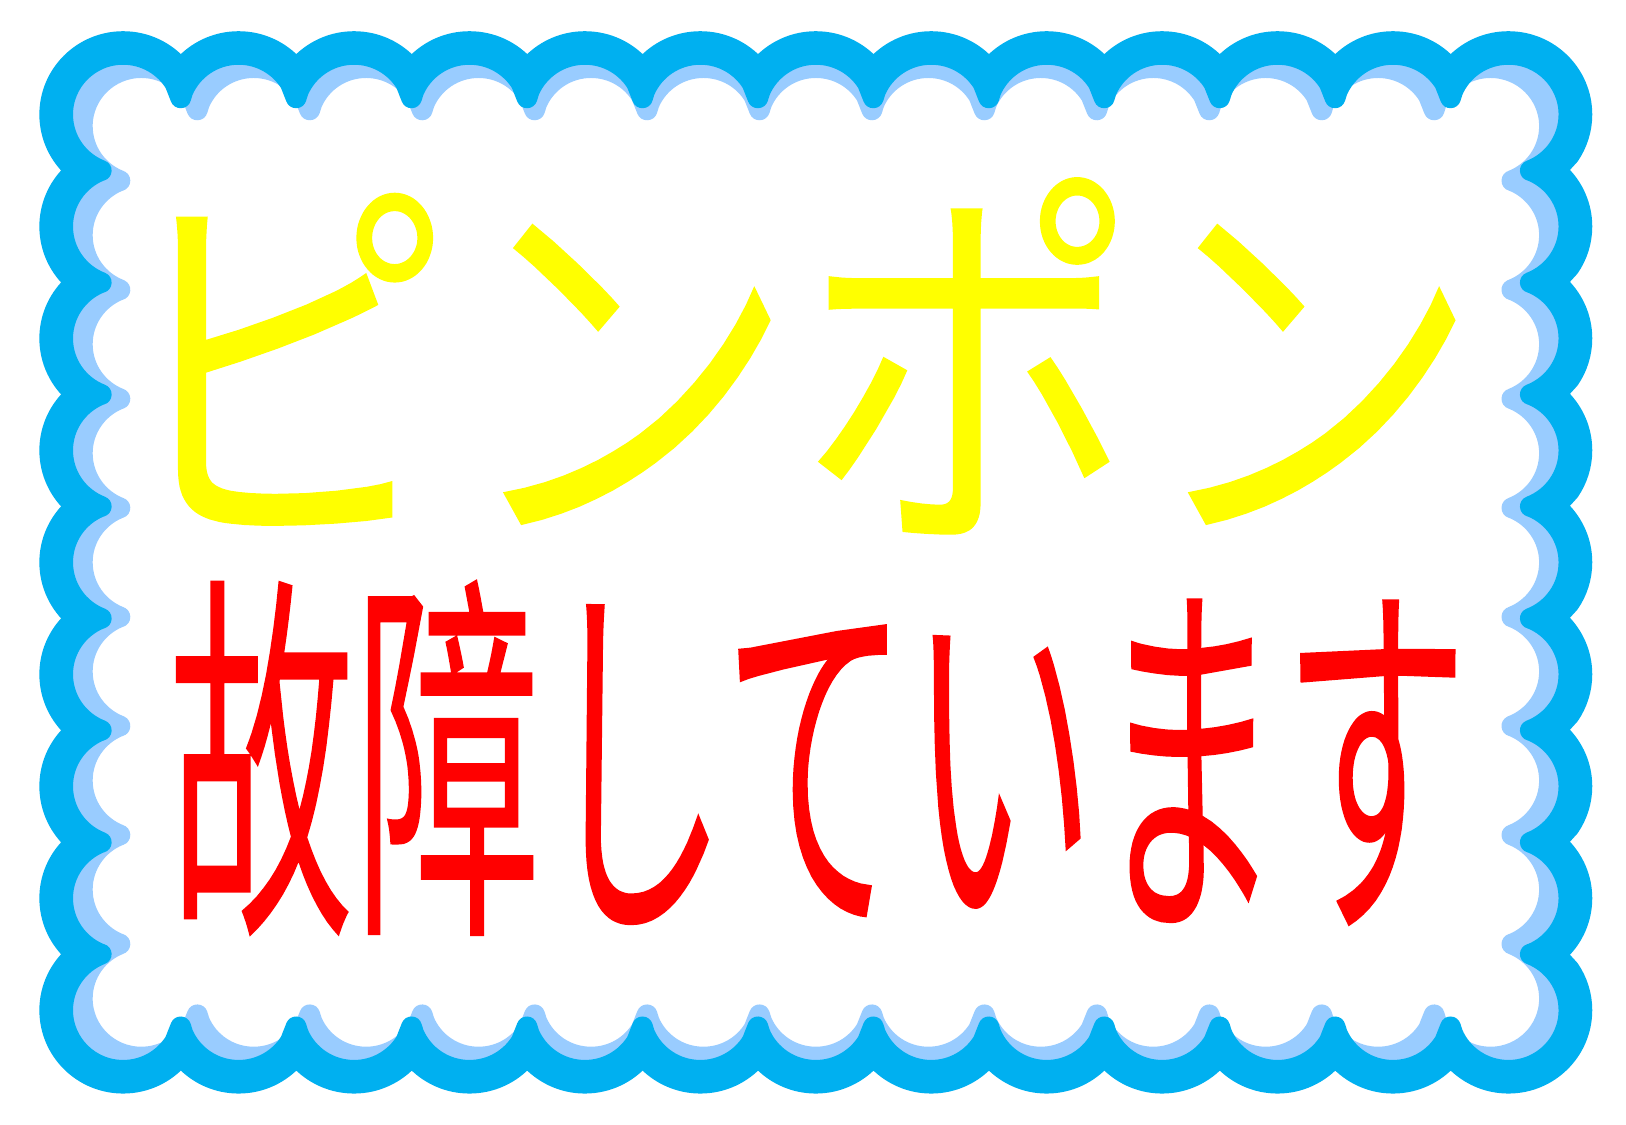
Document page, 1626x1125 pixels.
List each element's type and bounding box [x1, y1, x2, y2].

text_box [294, 0, 1337, 1125]
